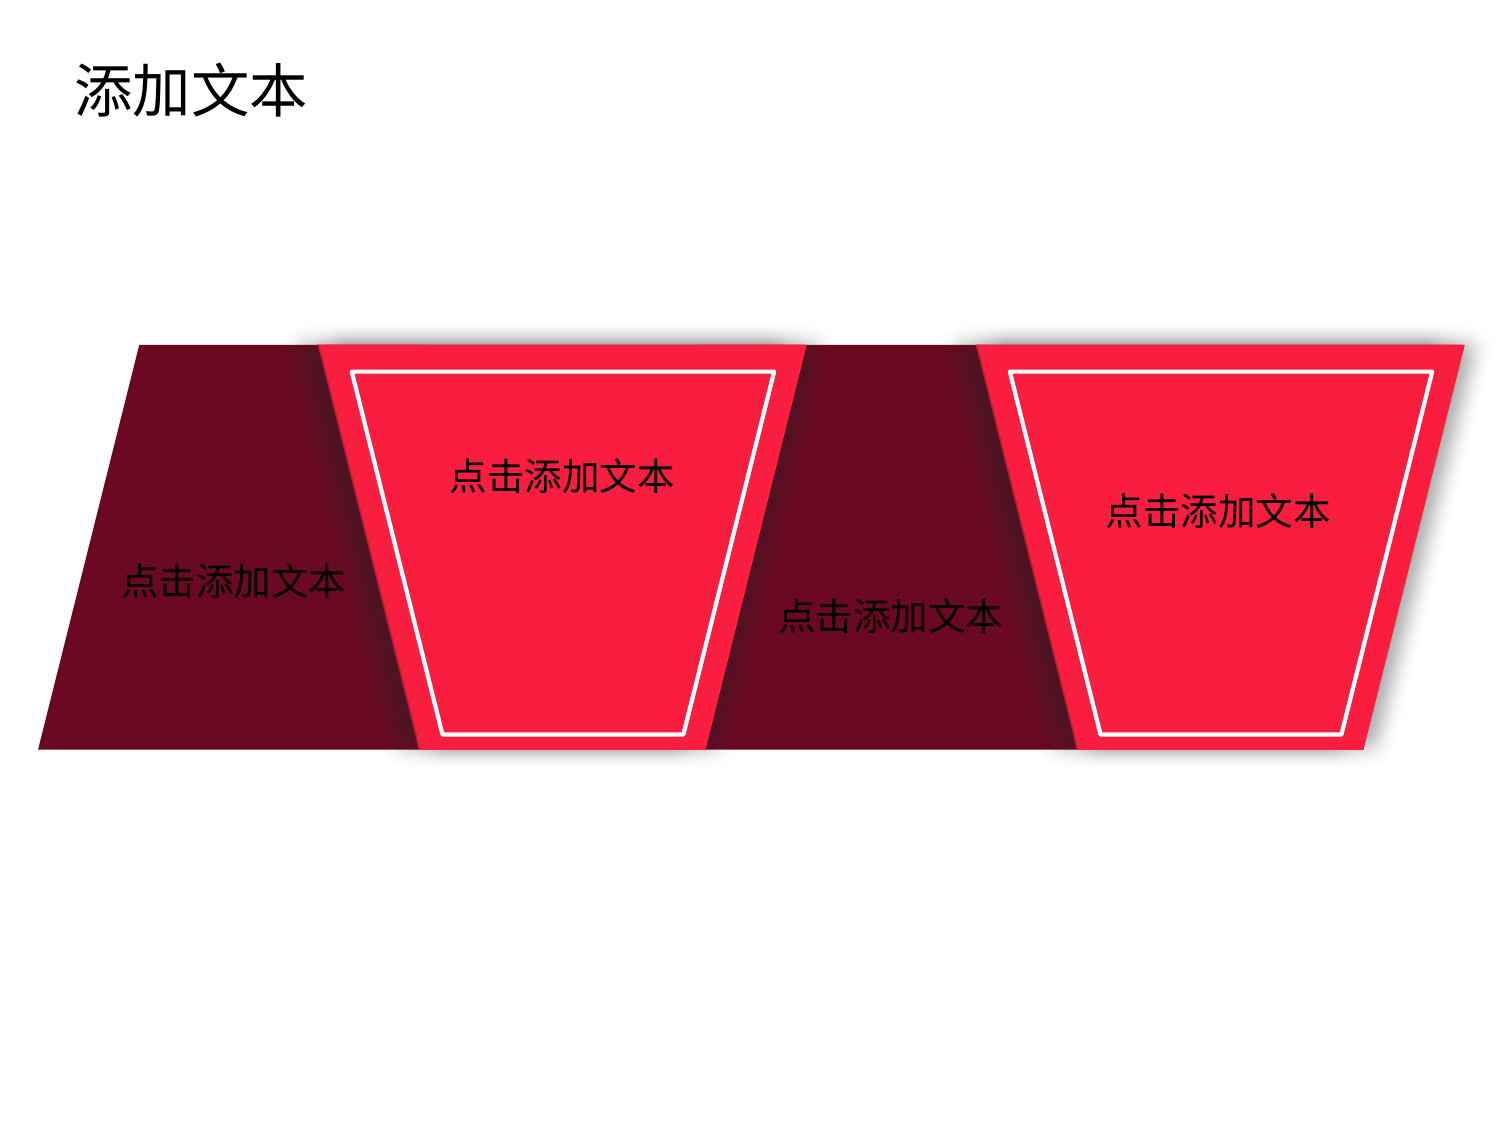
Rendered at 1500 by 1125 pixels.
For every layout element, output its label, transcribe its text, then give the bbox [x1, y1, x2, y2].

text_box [975, 344, 1465, 751]
text_box 点击添加文本 [813, 585, 970, 646]
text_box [317, 344, 807, 751]
text_box 点击添加文本 [106, 550, 312, 611]
text_box [813, 342, 970, 585]
text_box [35, 342, 312, 752]
text_box 添加文本 [60, 46, 323, 132]
text_box [812, 646, 970, 752]
